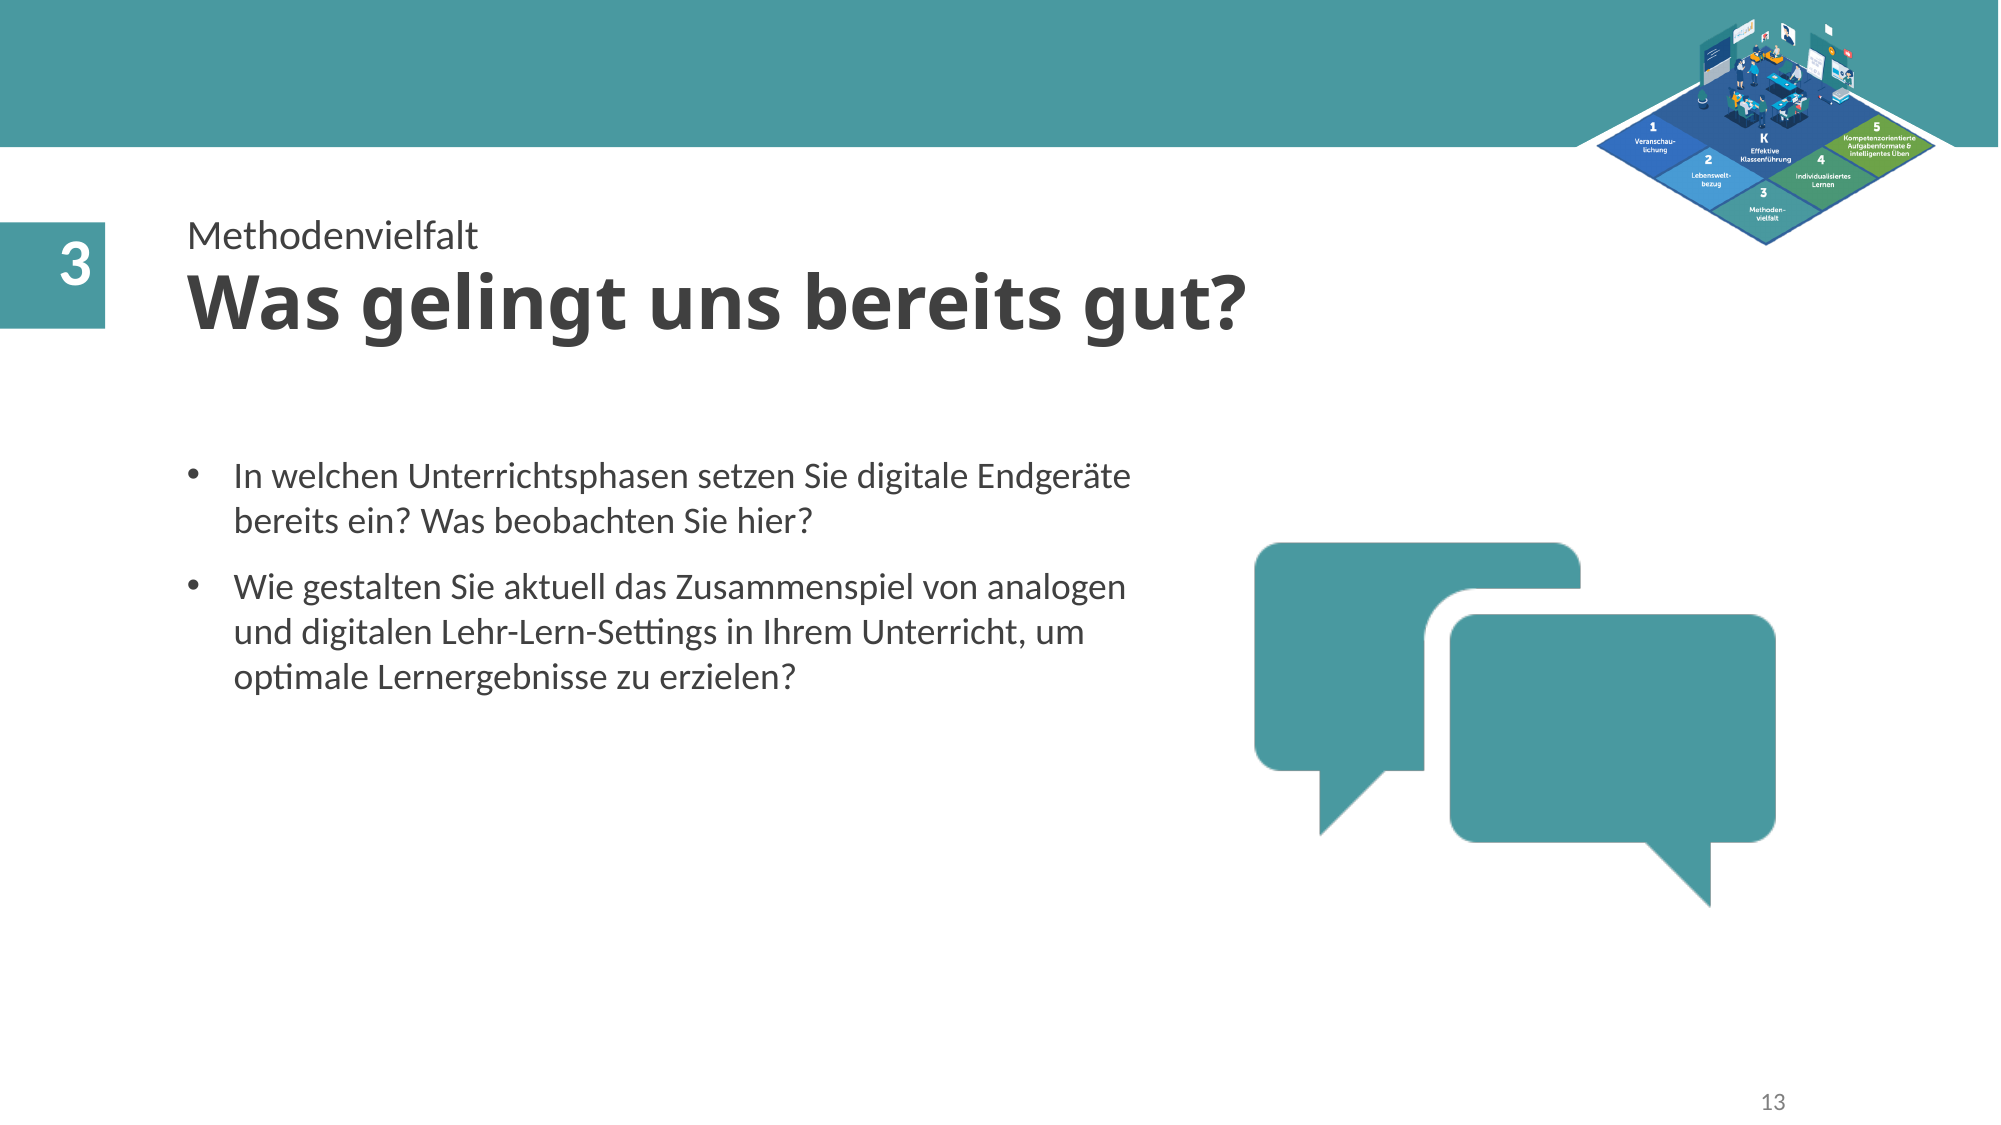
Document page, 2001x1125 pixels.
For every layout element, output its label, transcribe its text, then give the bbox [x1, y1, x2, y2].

picture [1203, 413, 1829, 1038]
picture [1589, 12, 1942, 249]
list Was gelingt uns bereits gut? [172, 259, 1664, 354]
list Methodenvielfalt [171, 183, 1663, 267]
slide_number 13 [1350, 1075, 1801, 1125]
list In welchen Unterrichtsphasen setzen Sie digitale Endgeräte bereits ein? Was beobachten Sie hier? Wie gestalten Sie aktuell das Zusammenspiel von analogen und digitalen Lehr-Lern-Settings in Ihrem Unterricht, um optimale Lernergebnisse zu erzielen? [171, 443, 1164, 1036]
